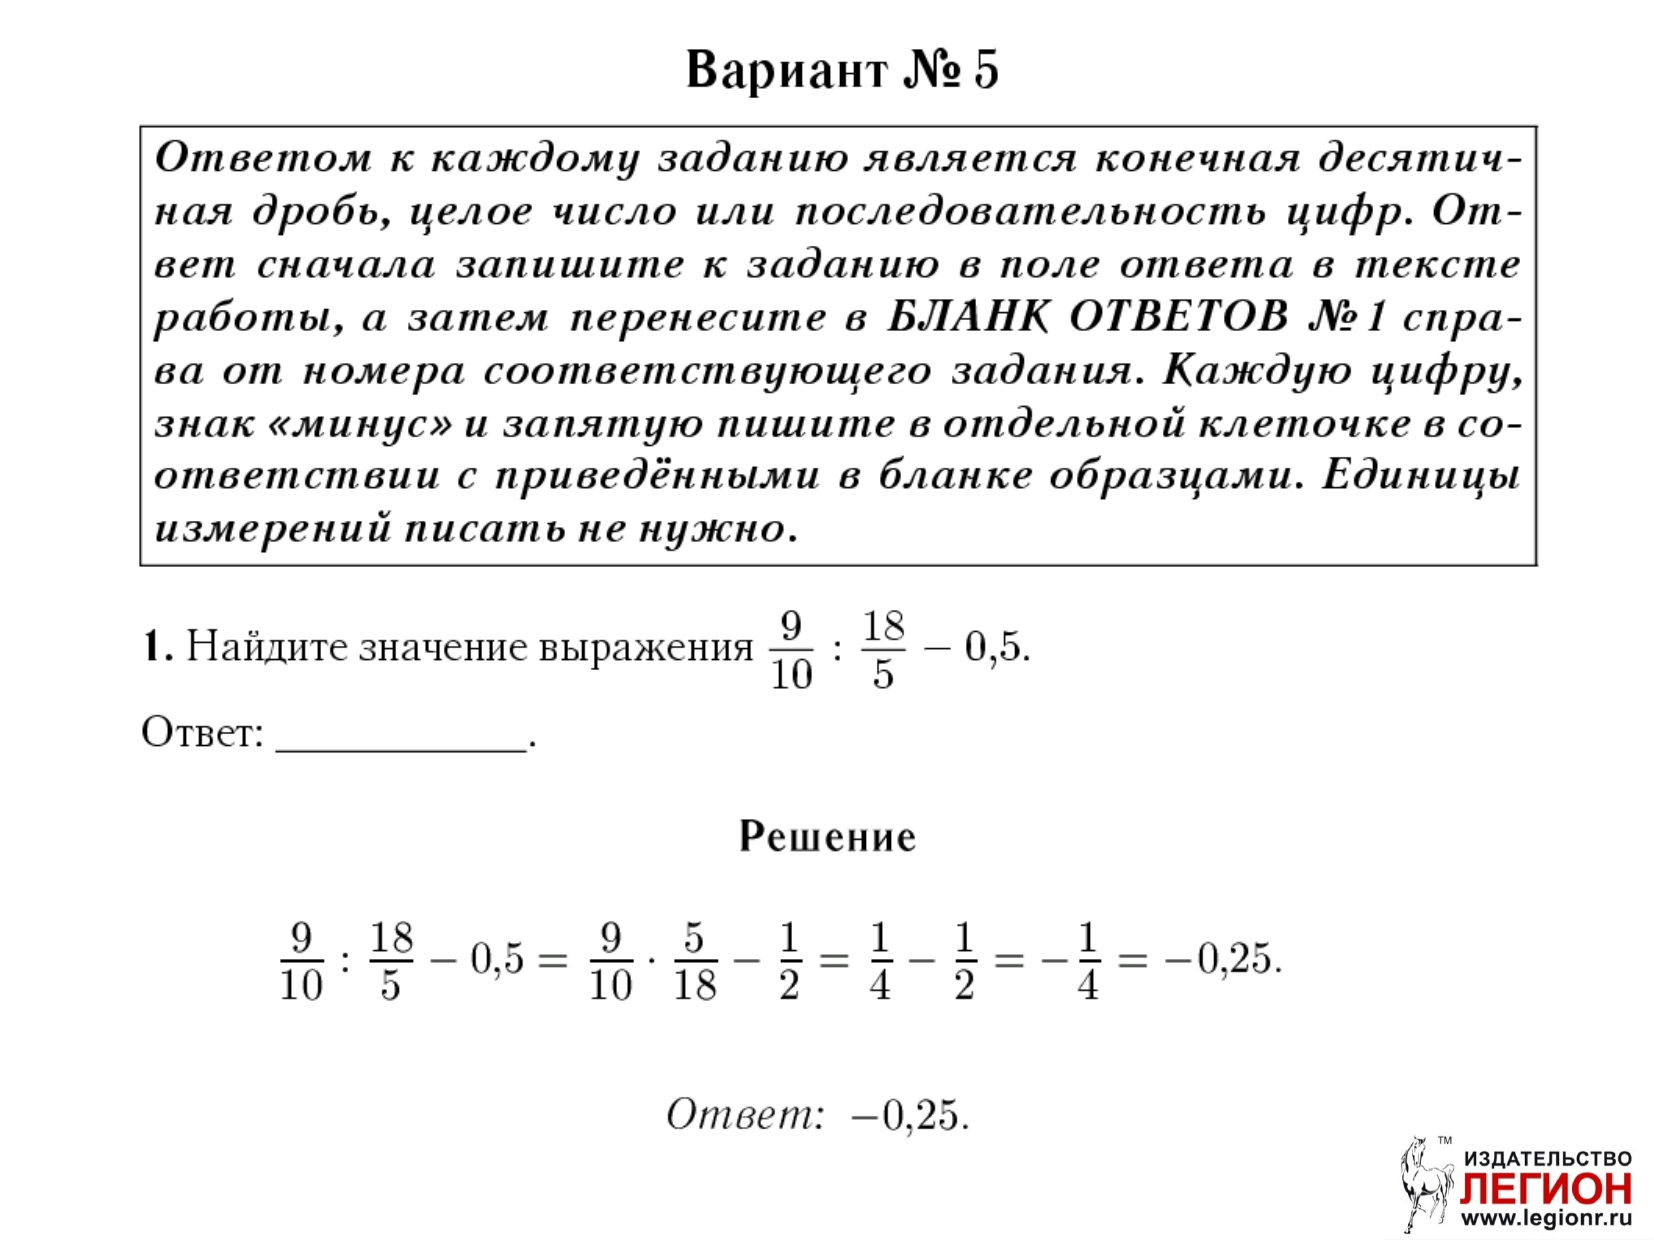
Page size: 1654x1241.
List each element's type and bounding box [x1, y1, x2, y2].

picture [721, 807, 927, 869]
picture [275, 912, 1286, 1012]
picture [1381, 1116, 1654, 1241]
picture [135, 33, 1545, 771]
picture [662, 1088, 973, 1146]
